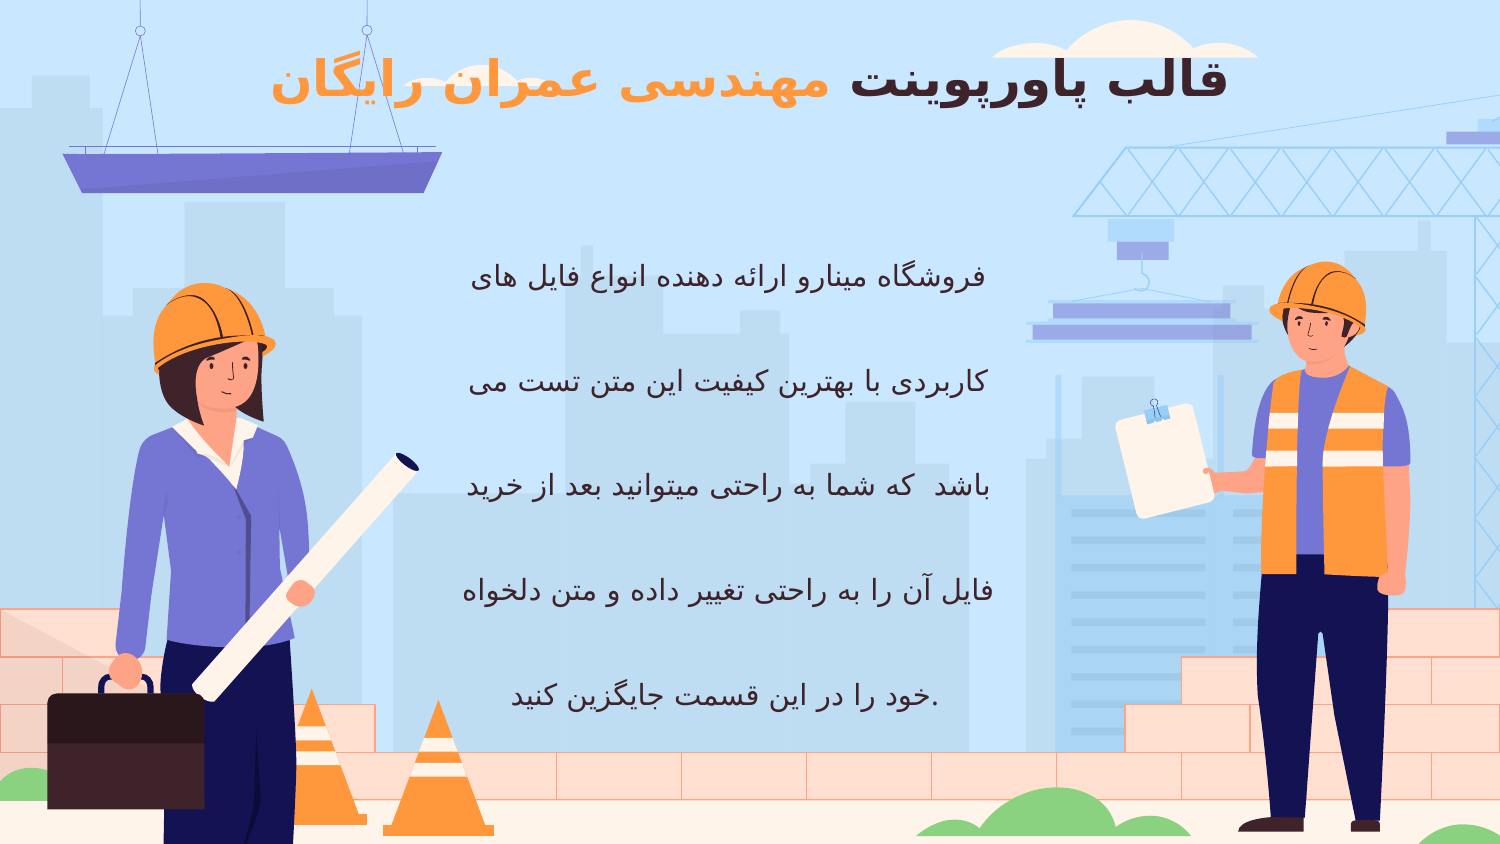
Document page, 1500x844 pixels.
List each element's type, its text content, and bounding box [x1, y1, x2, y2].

text_box قالب پاورپوینت مهندسی عمران رایگان [0, 9, 1500, 114]
text_box فروشگاه مینارو ارائه دهنده انواع فایل های کاربردی با بهترین کیفیت این متن تست می باشد که شما به راحتی میتوانید بعد از خرید فایل آن را به راحتی تغییر داده و متن دلخواه خود را در این قسمت جایگزین کنید. [442, 179, 1015, 719]
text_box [1079, 261, 1411, 832]
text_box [47, 282, 421, 844]
